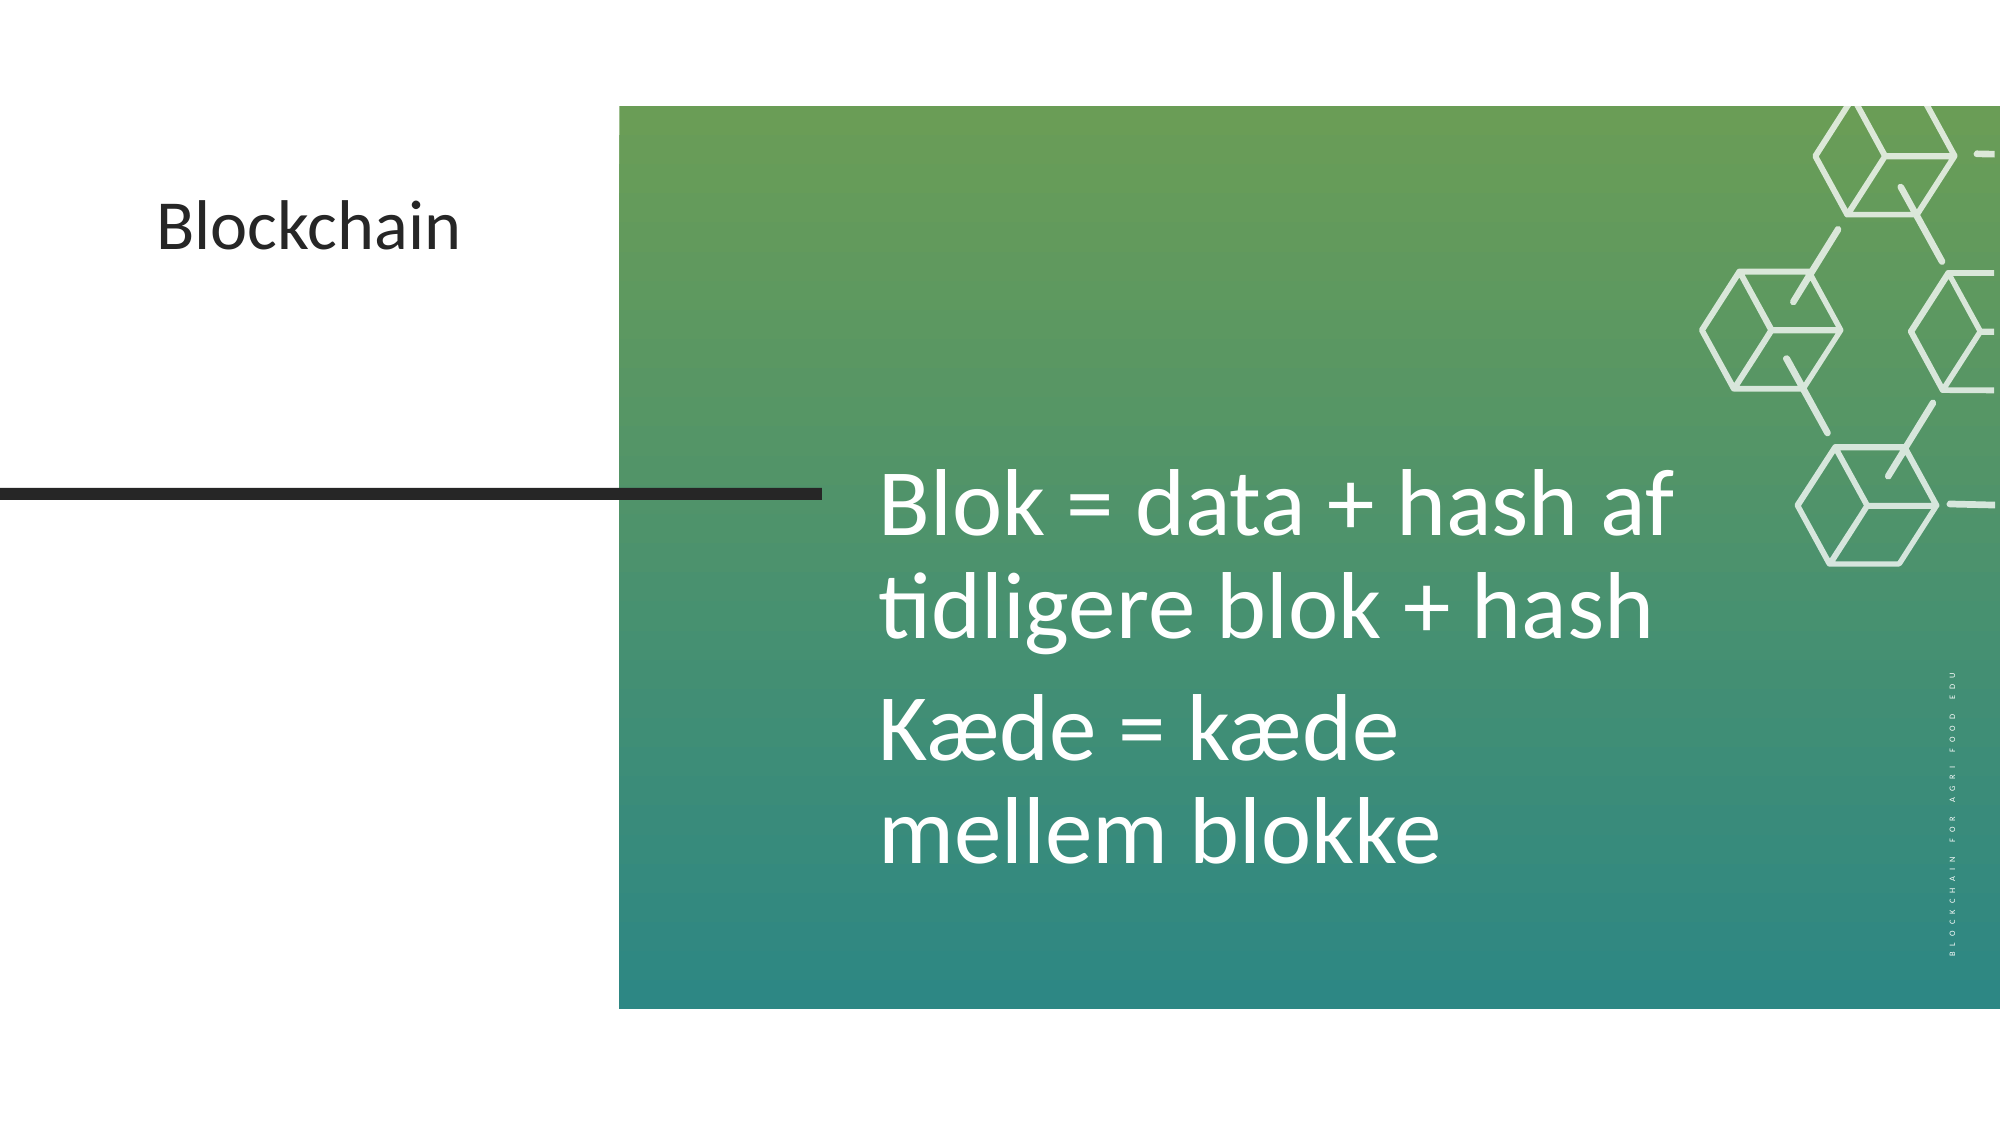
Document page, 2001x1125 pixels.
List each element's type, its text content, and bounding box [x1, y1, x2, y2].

list Blockchain [141, 180, 481, 277]
list Blok = data + hash af tidligere blok + hash Kæde = kæde mellem blokke [864, 446, 1709, 899]
